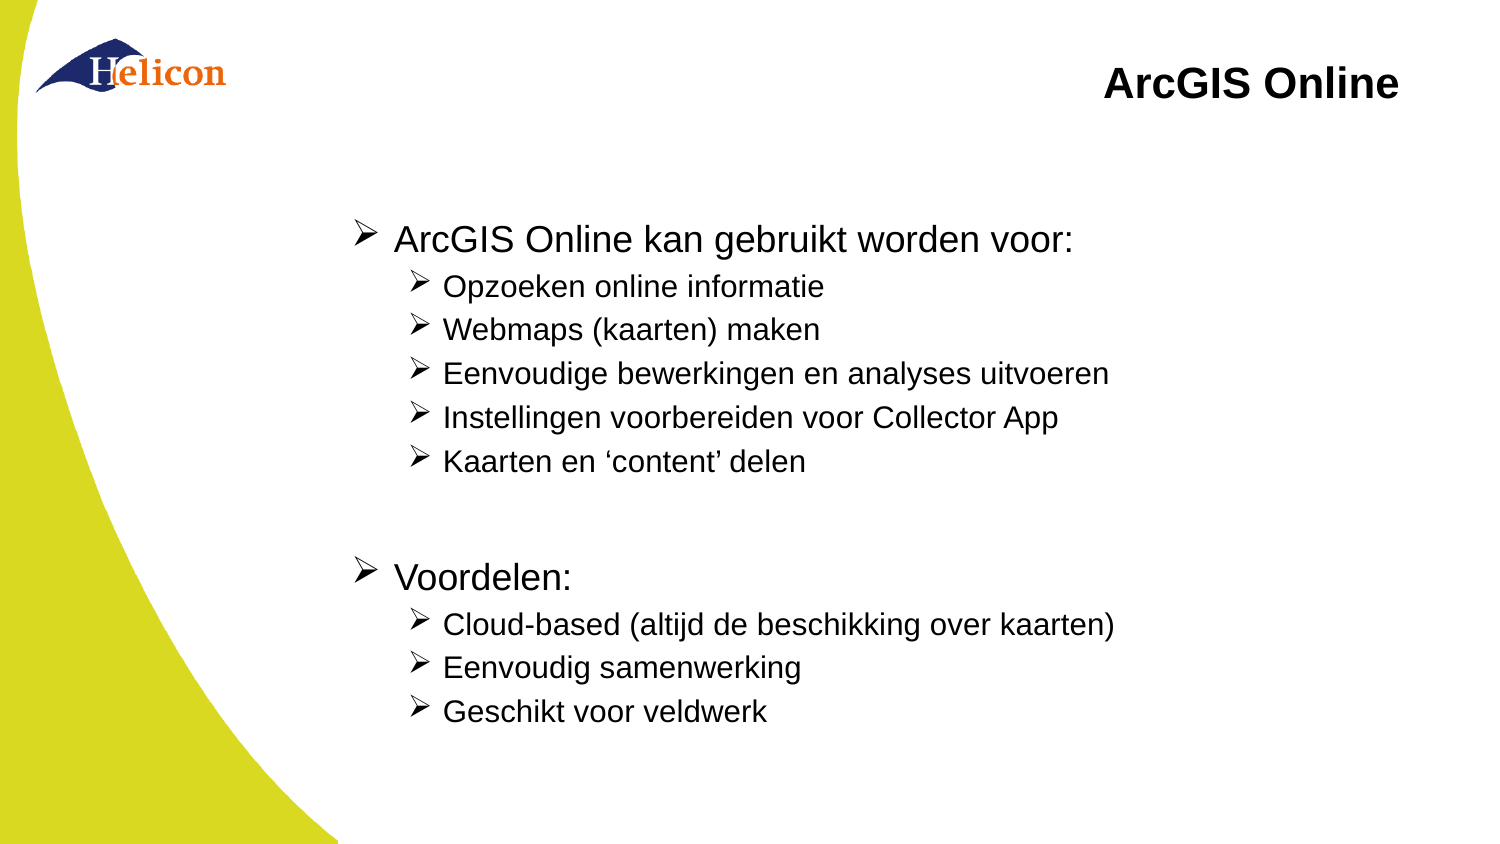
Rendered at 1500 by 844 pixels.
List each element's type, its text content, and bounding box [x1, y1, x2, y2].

list ArcGIS Online kan gebruikt worden voor: Opzoeken online informatie Webmaps (kaarten) maken Eenvoudige bewerkingen en analyses uitvoeren Instellingen voorbereiden voor Collector App Kaarten en ‘content’ delen Voordelen: Cloud-based (altijd de beschikking over kaarten) Eenvoudig samenwerking Geschikt voor veldwerk [336, 147, 1425, 754]
picture [0, 0, 1500, 844]
title ArcGIS Online [324, 40, 1415, 121]
